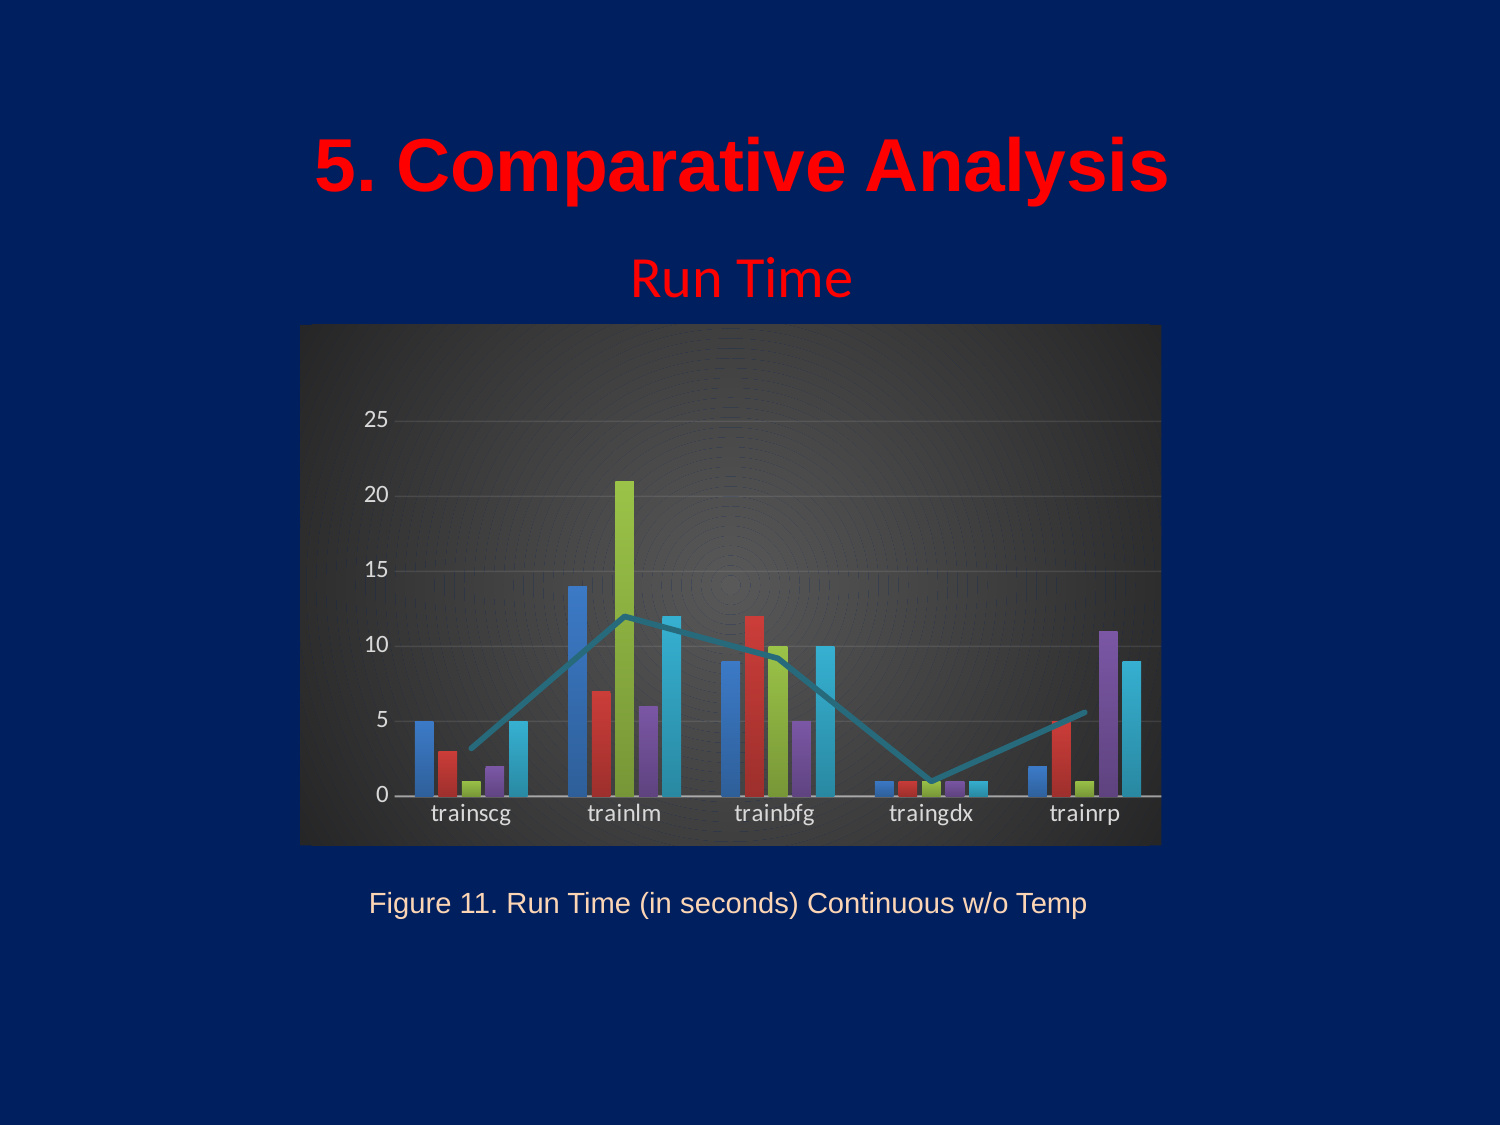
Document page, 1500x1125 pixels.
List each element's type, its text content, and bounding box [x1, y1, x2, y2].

text_box Run Time [575, 231, 869, 317]
text_box 5. Comparative Analysis [70, 116, 1413, 207]
text_box Figure 11. Run Time (in seconds) Continuous w/o Temp [62, 872, 1200, 928]
chart [299, 324, 1163, 846]
